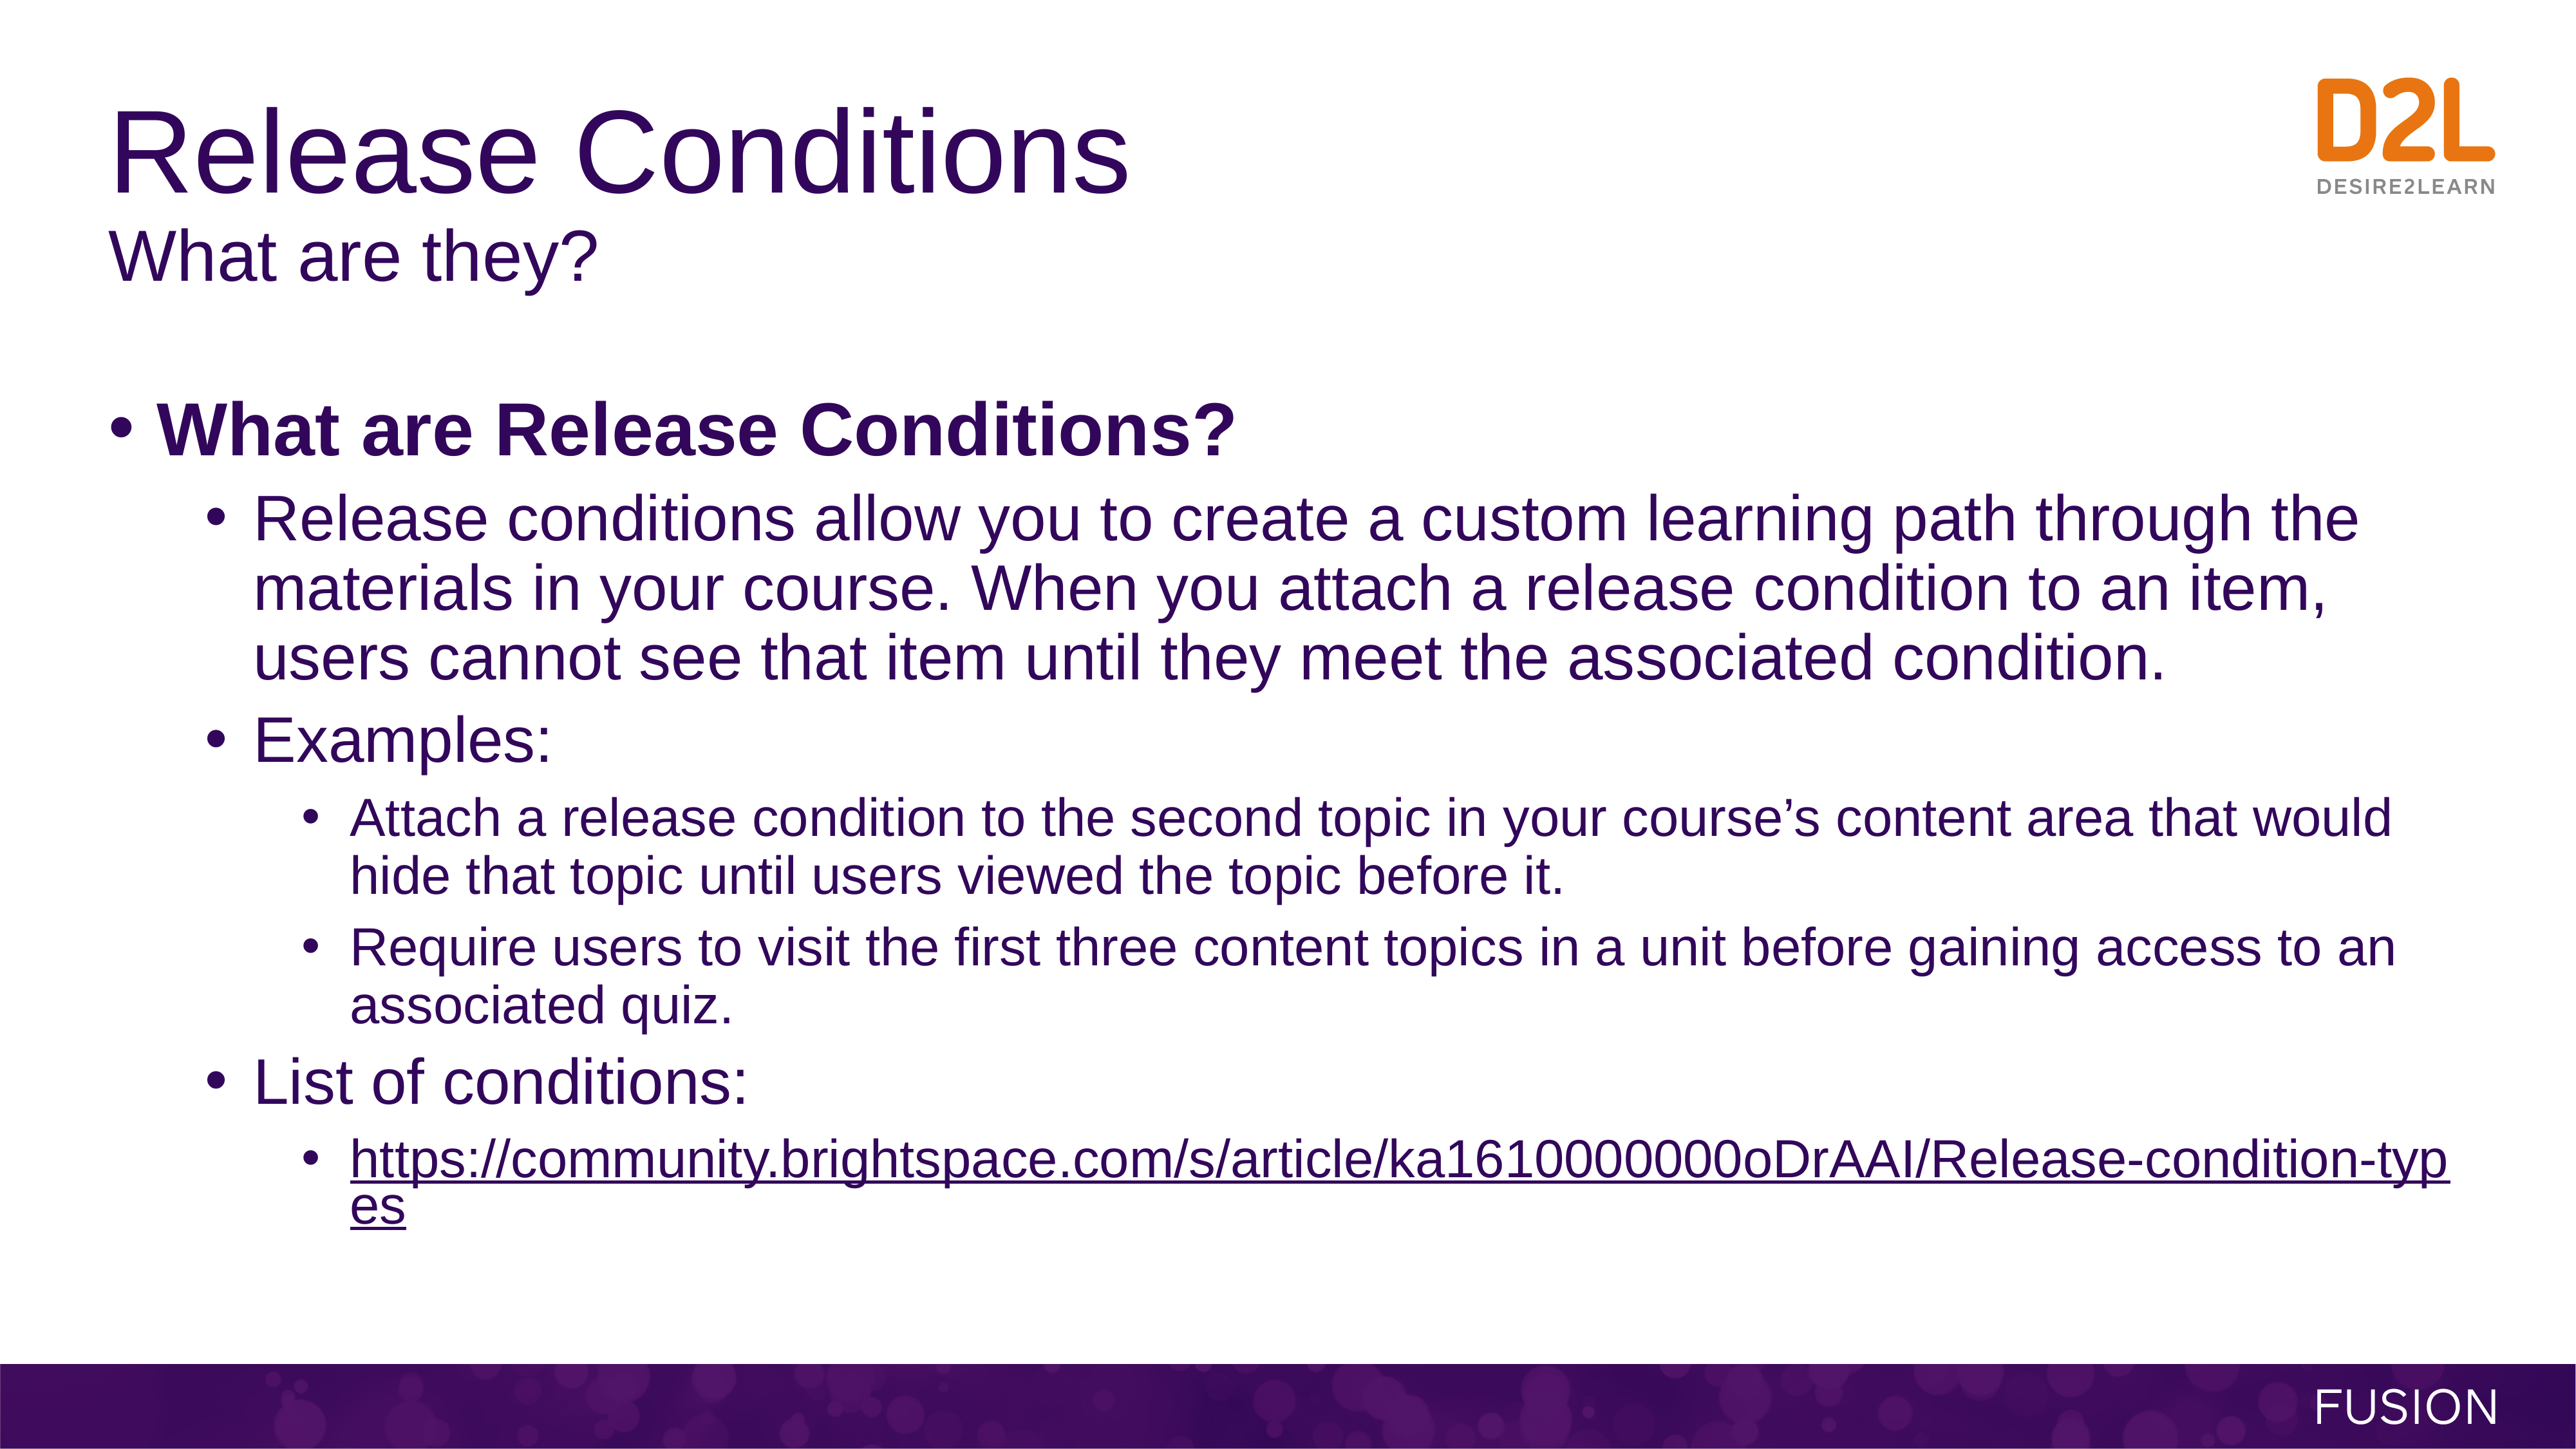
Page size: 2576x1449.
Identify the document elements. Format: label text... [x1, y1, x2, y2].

title Release Conditions What are they? [99, 86, 2069, 362]
picture [0, 0, 2576, 1449]
list What are Release Conditions? Release conditions allow you to create a custom learning path through the materials in your course. When you attach a release condition to an item, users cannot see that item until they meet the associated condition. Examples: Attach a release condition to the second topic in your course’s content area that would hide that topic until users viewed the topic before it. Require users to visit the first three content topics in a unit before gaining access to an associated quiz. List of conditions: https://community.brightspace.com/s/article/ka1610000000oDrAAI/Release-condition-types [99, 385, 2477, 1305]
